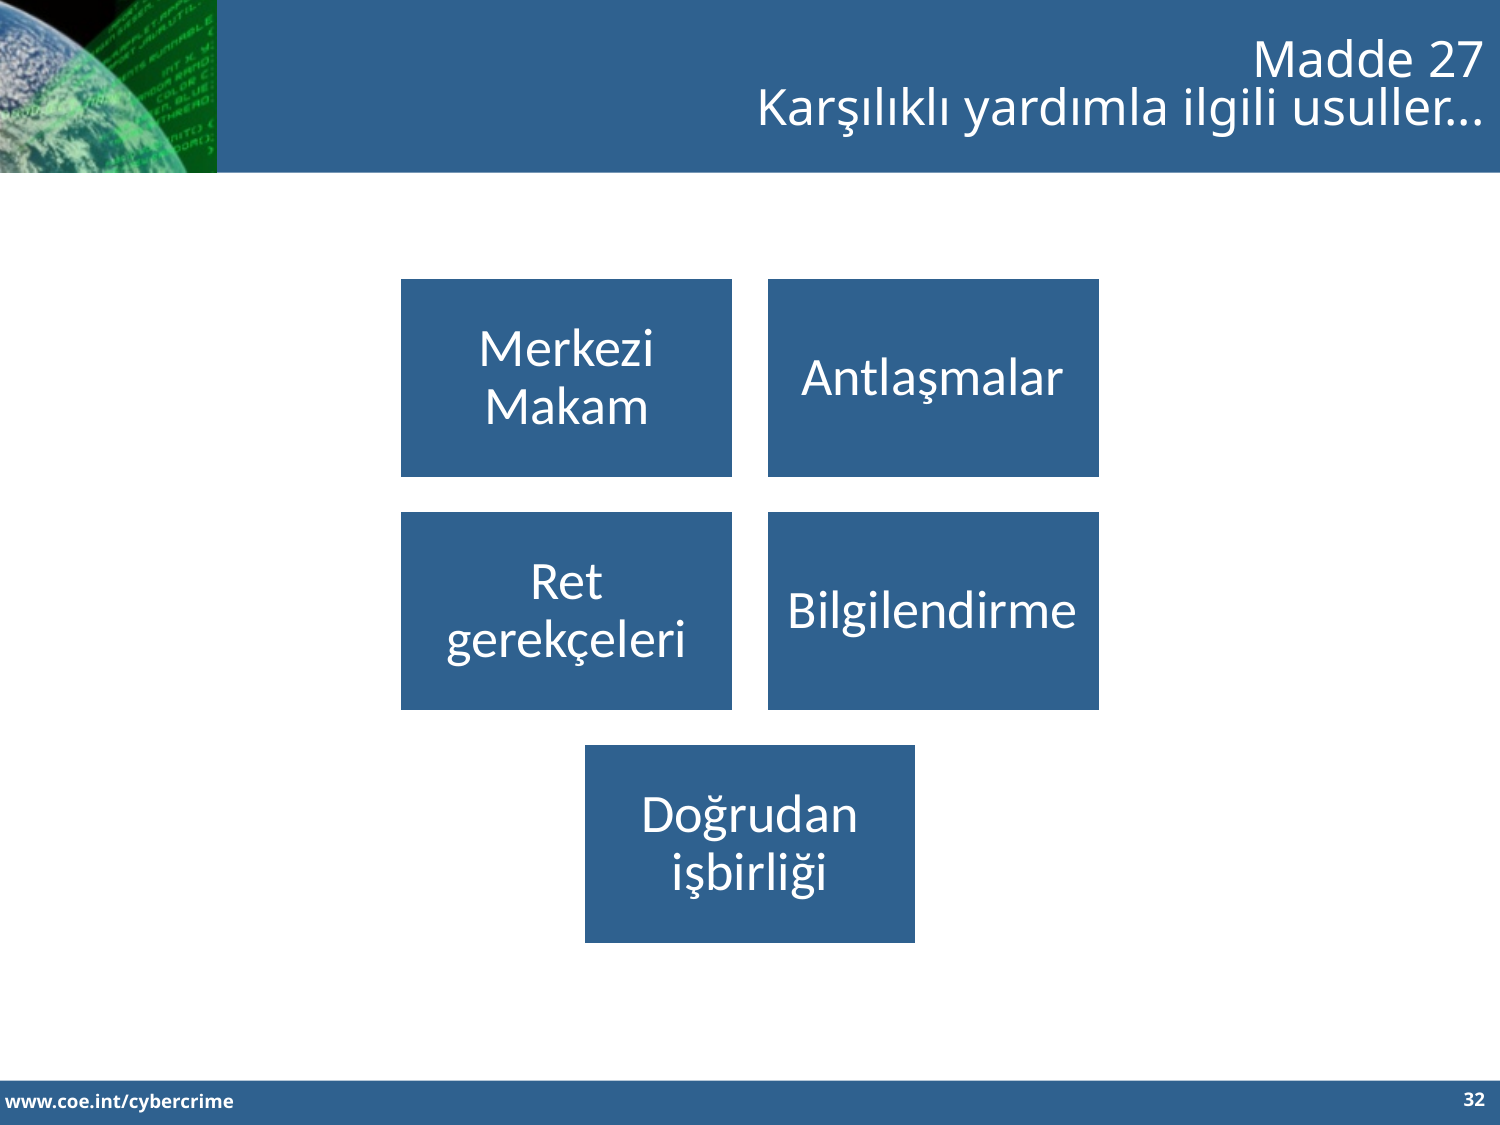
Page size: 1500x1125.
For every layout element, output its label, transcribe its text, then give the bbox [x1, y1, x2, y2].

picture [0, 1, 217, 173]
text_box Madde 27 Karşılıklı yardımla ilgili usuller... [274, 11, 1500, 164]
slide_number 32 [1149, 1079, 1500, 1125]
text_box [249, 277, 1250, 945]
